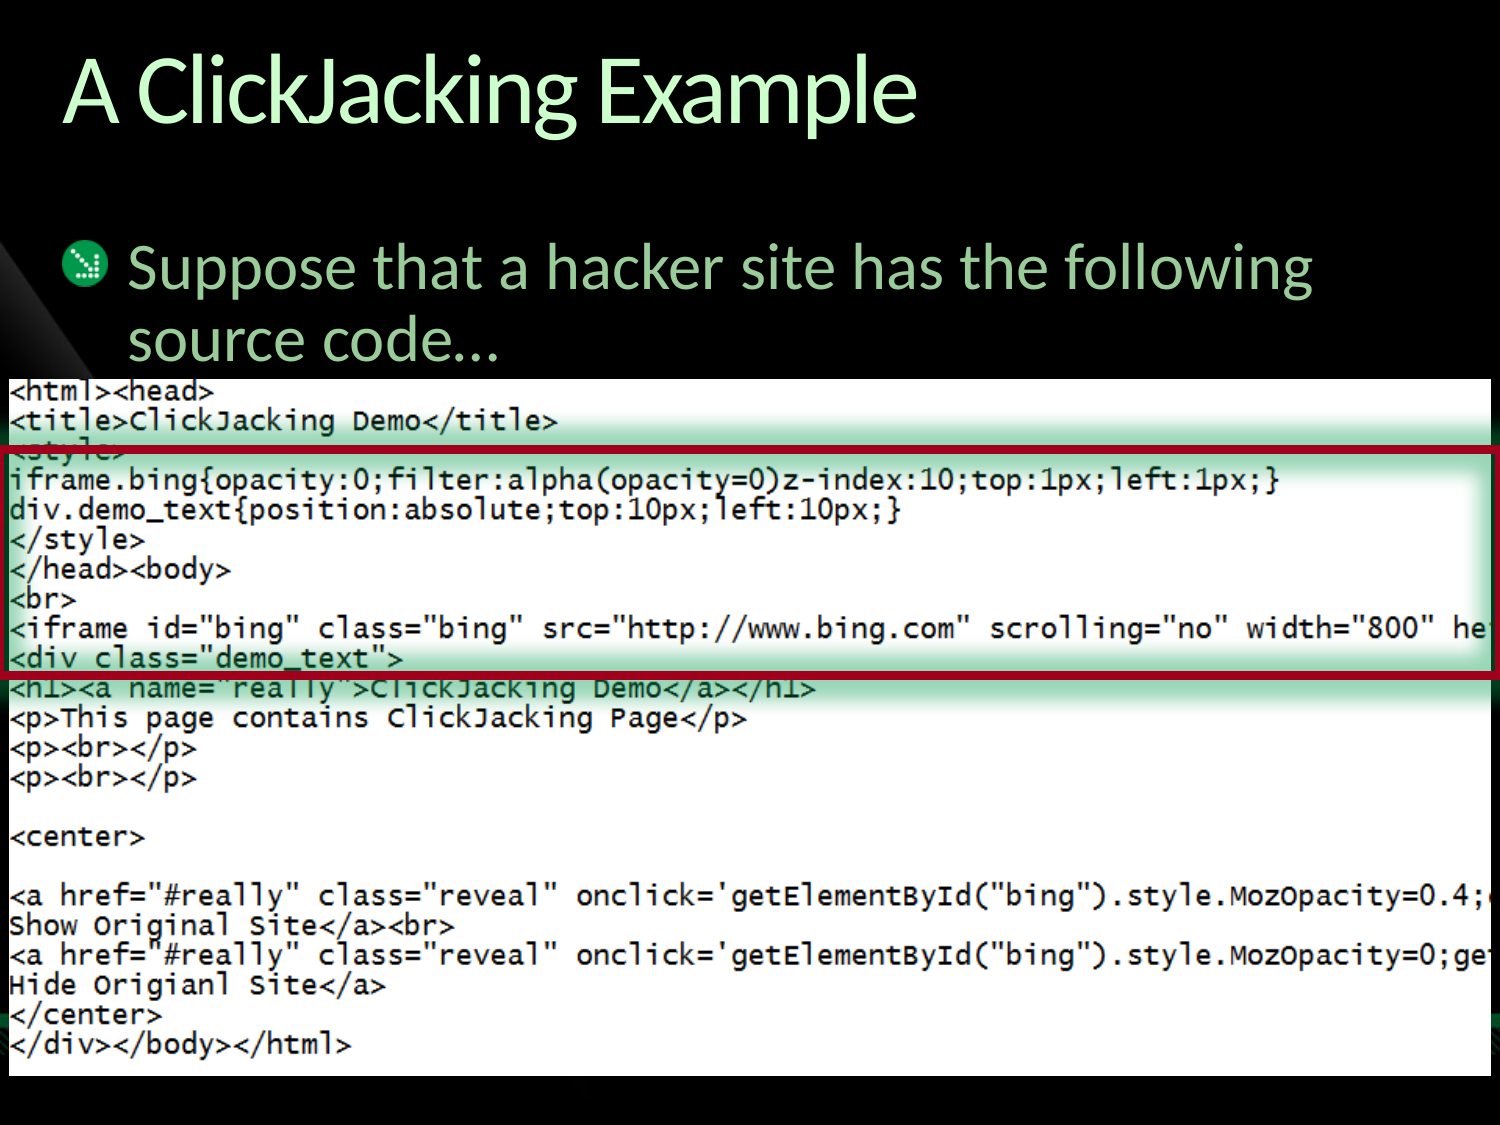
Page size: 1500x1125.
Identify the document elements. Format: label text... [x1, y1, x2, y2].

text_box [1496, 445, 1500, 680]
picture [0, 0, 1500, 1125]
title A ClickJacking Example [62, 37, 1438, 147]
list Suppose that a hacker site has the following source code… [62, 231, 1438, 378]
